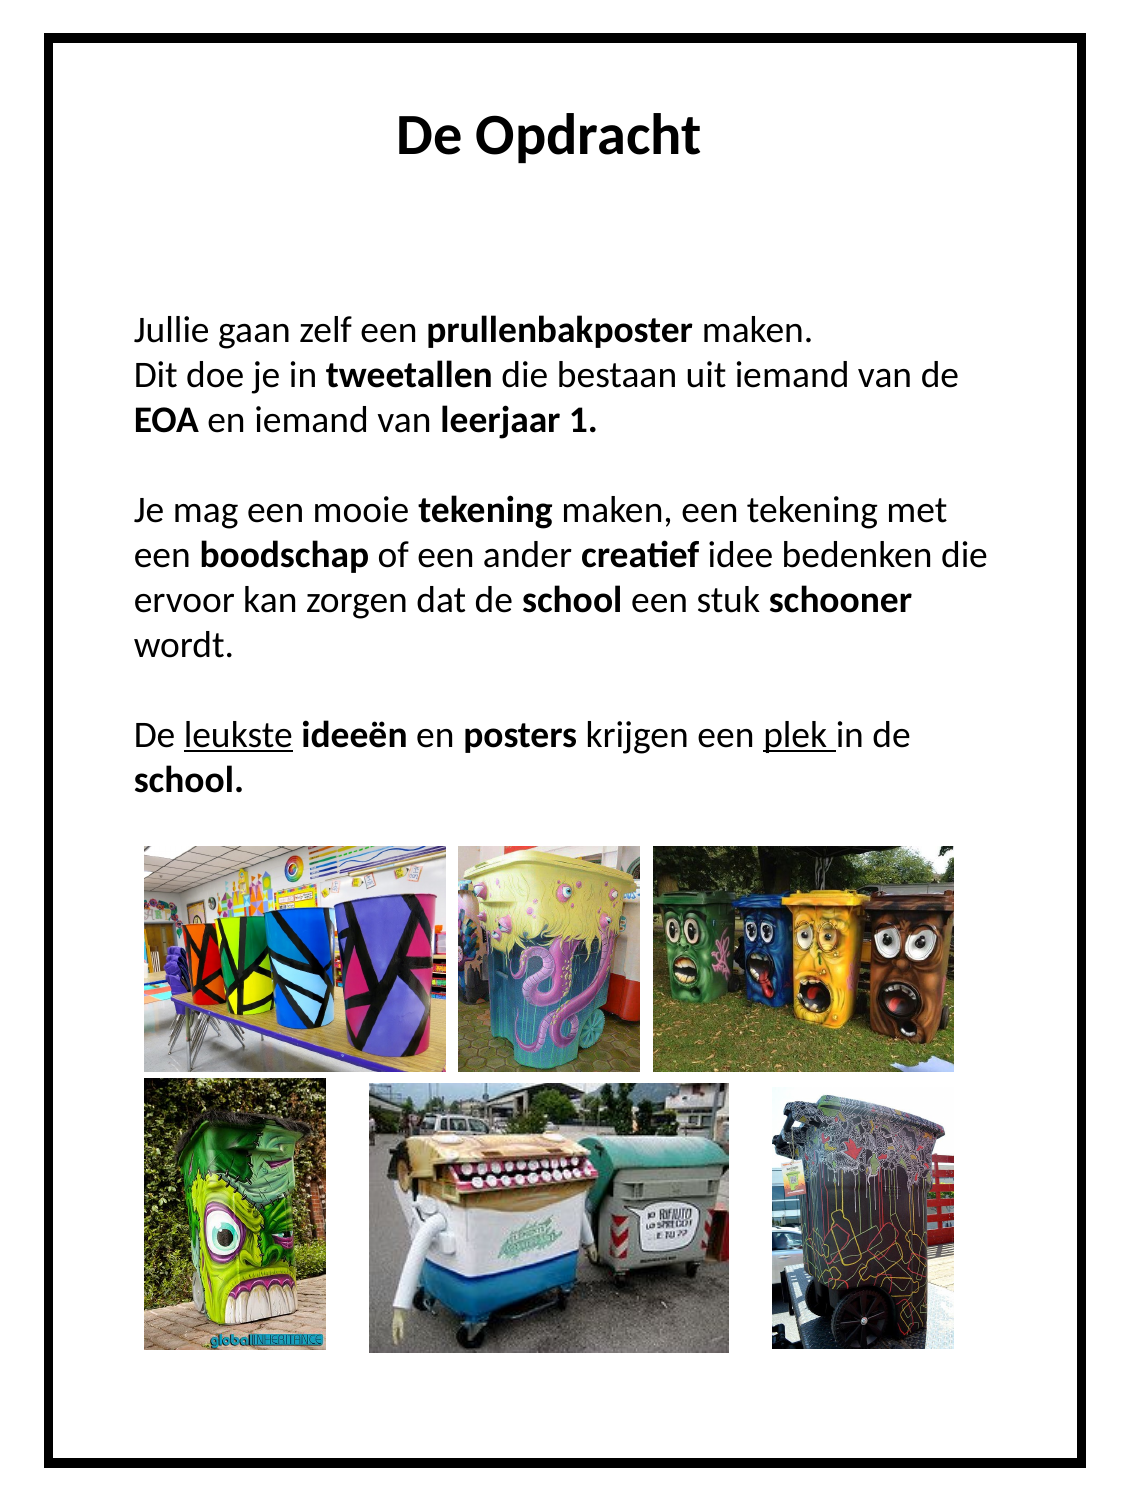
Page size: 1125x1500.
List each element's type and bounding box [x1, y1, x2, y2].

picture [653, 846, 954, 1072]
picture [369, 1083, 729, 1353]
picture [144, 1078, 326, 1350]
picture [144, 846, 446, 1072]
text_box [47, 37, 1083, 1464]
picture [772, 1087, 954, 1349]
picture [458, 846, 640, 1072]
